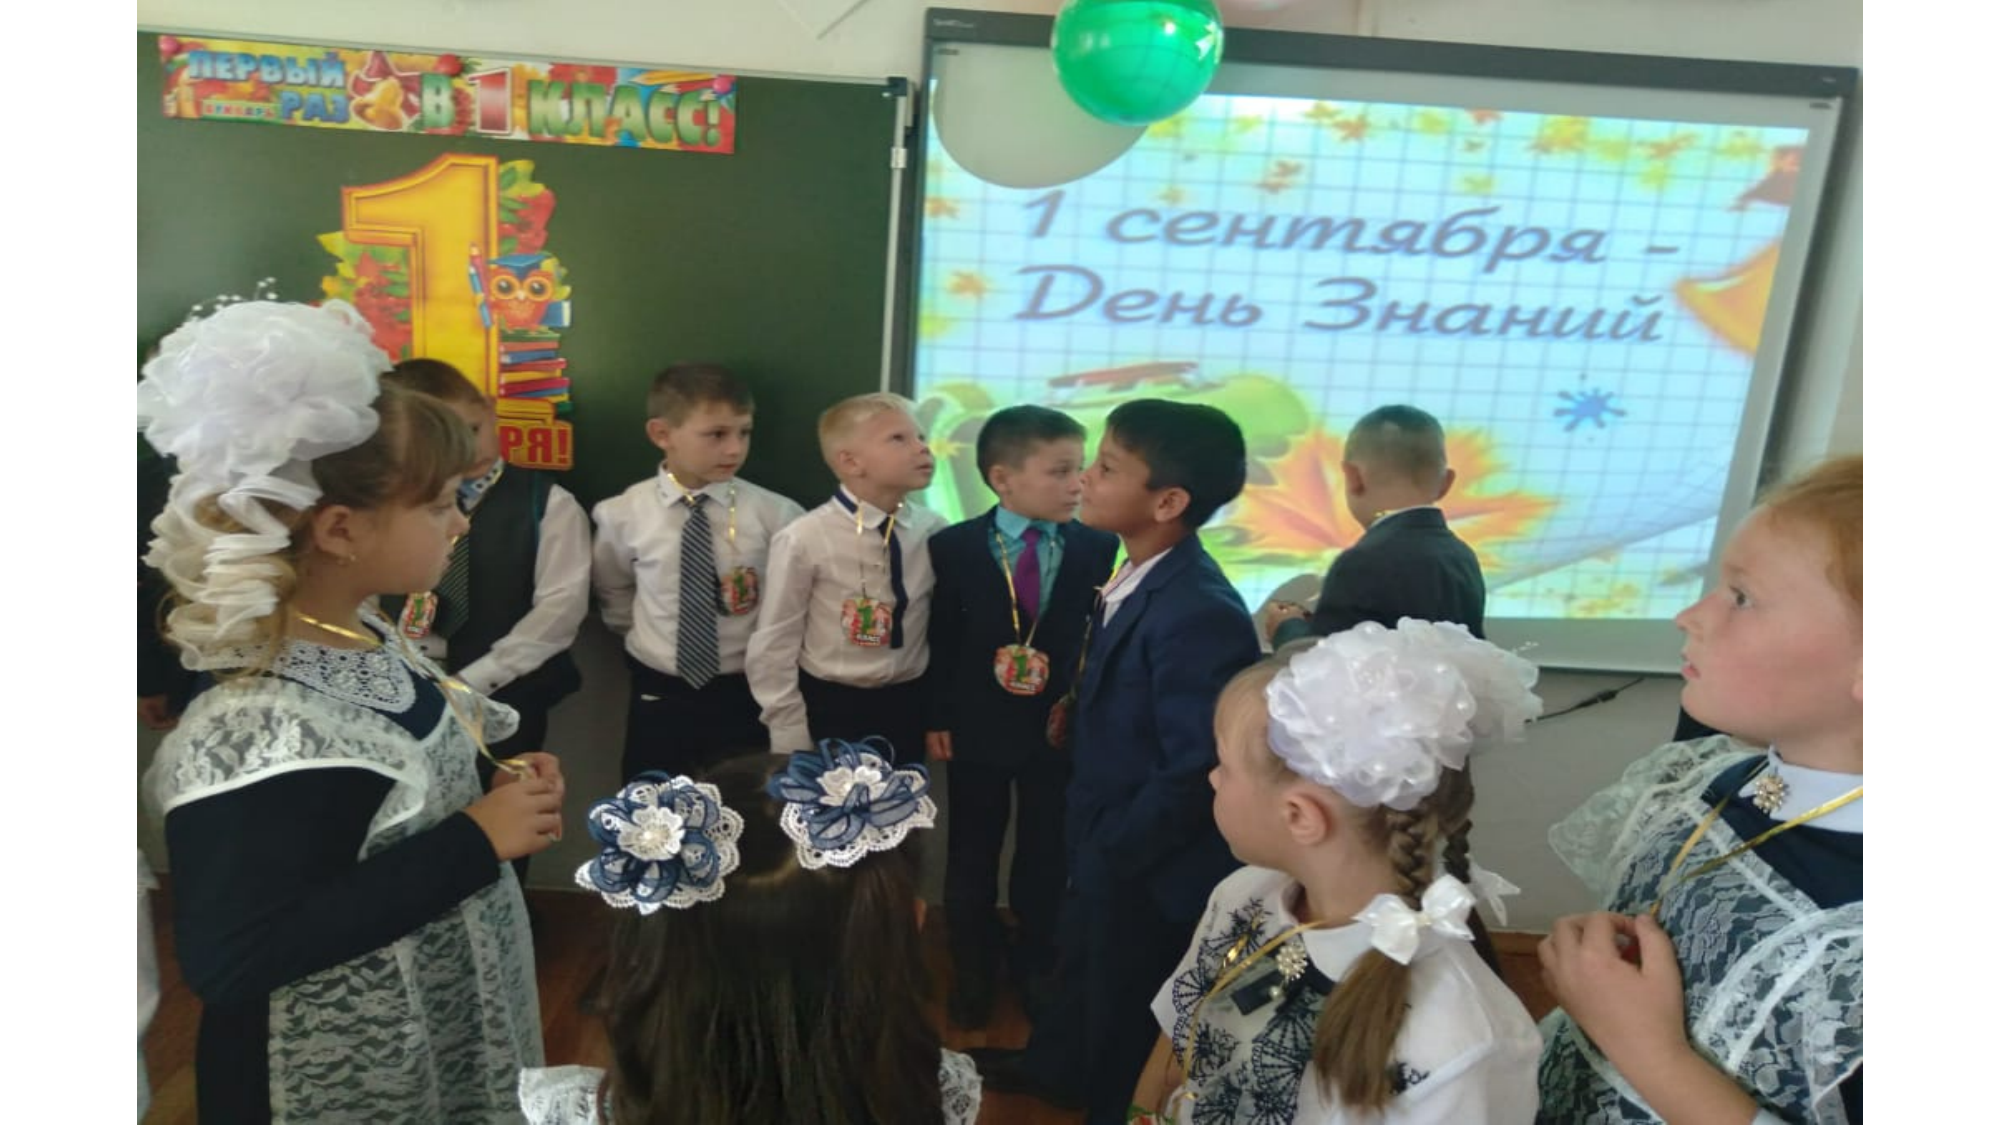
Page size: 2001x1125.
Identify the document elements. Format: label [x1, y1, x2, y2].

list [137, 0, 1863, 1125]
